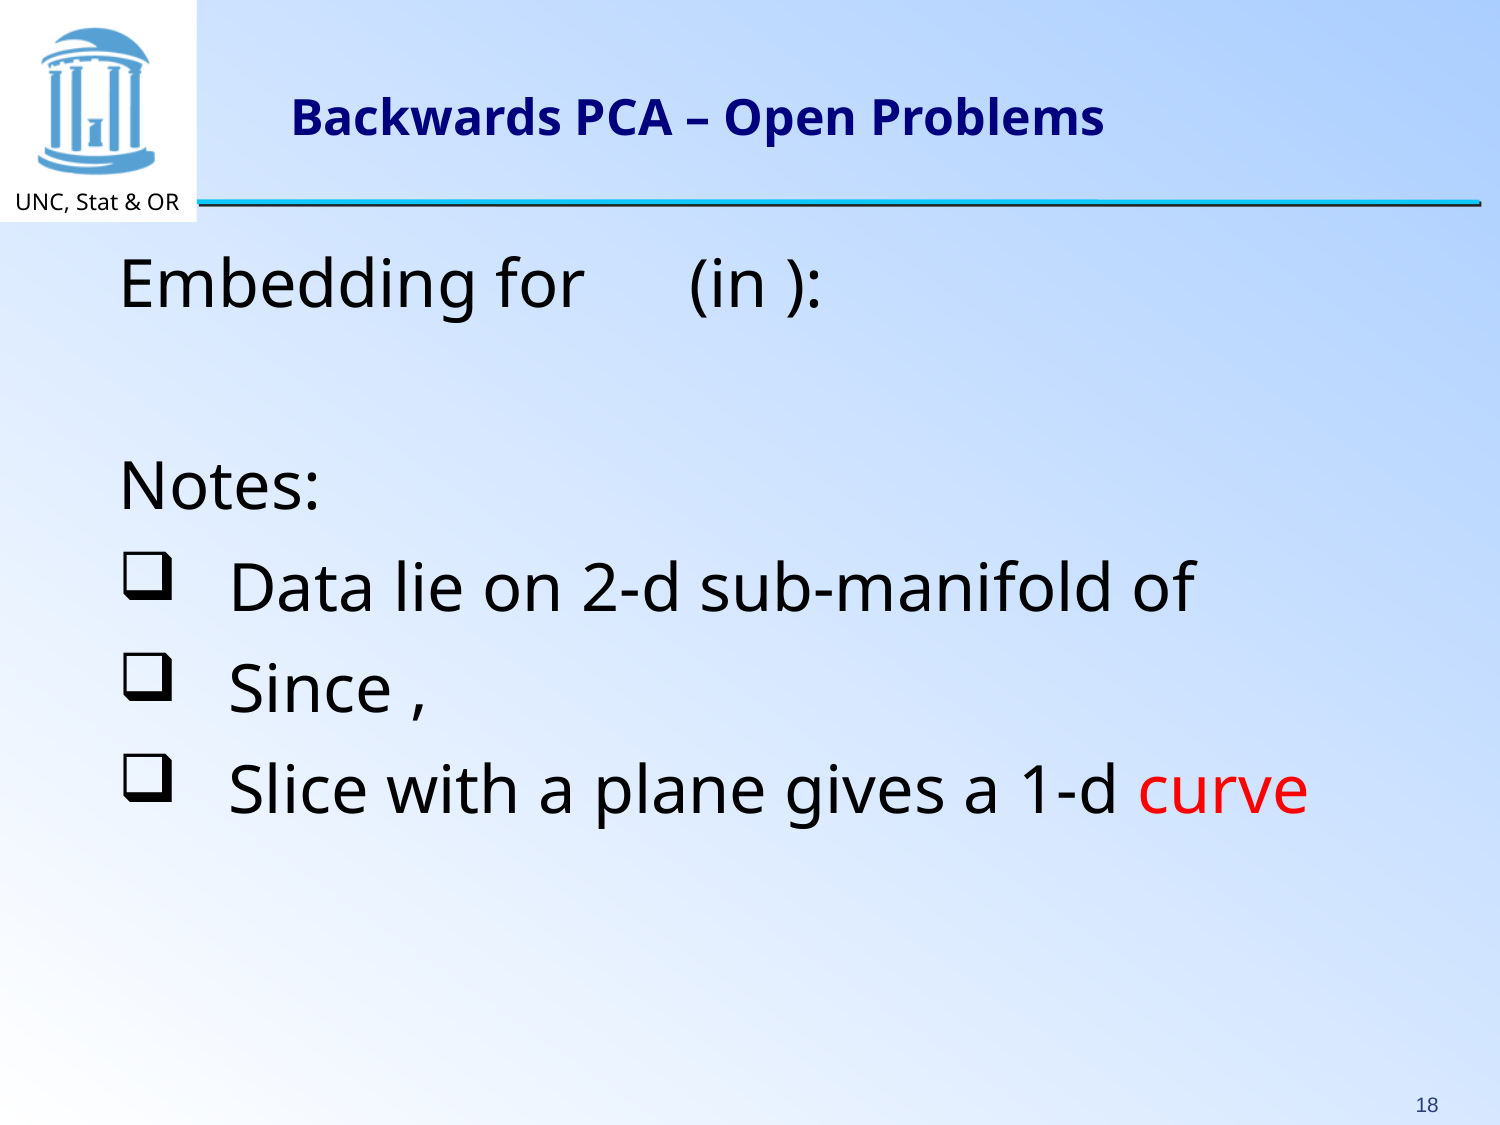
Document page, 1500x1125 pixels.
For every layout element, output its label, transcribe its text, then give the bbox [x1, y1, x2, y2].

picture [14, 7, 189, 189]
title Backwards PCA – Open Problems [275, 75, 1448, 156]
